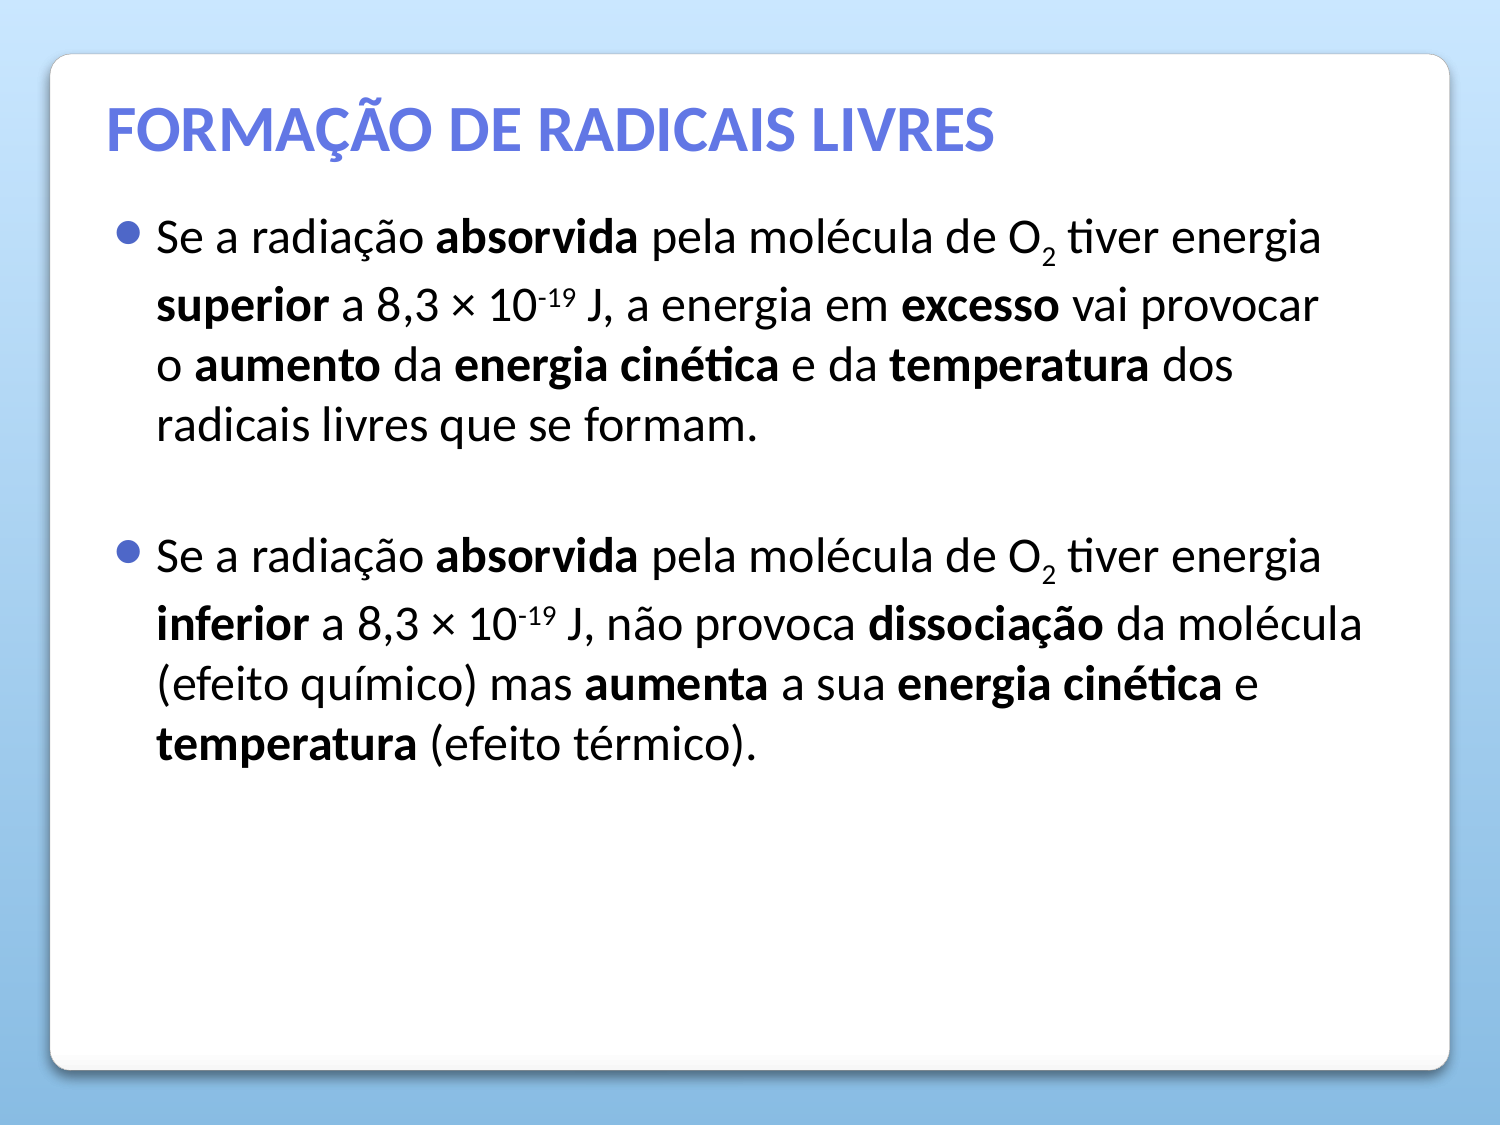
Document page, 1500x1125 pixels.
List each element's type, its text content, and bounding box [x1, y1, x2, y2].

text_box FORMAÇÃO DE RADICAIS LIVRES [76, 78, 1412, 173]
text_box Se a radiação absorvida pela molécula de O2 tiver energia superior a 8,3 × 10­-19 J, a energia em excesso vai provocar o aumento da energia cinética e da temperatura dos radicais livres que se formam. Se a radiação absorvida pela molécula de O2 tiver energia inferior a 8,3 × 10­­-19 J, não provoca dissociação da molécula (efeito químico) mas aumenta a sua energia cinética e temperatura (efeito térmico). [98, 196, 1424, 1017]
